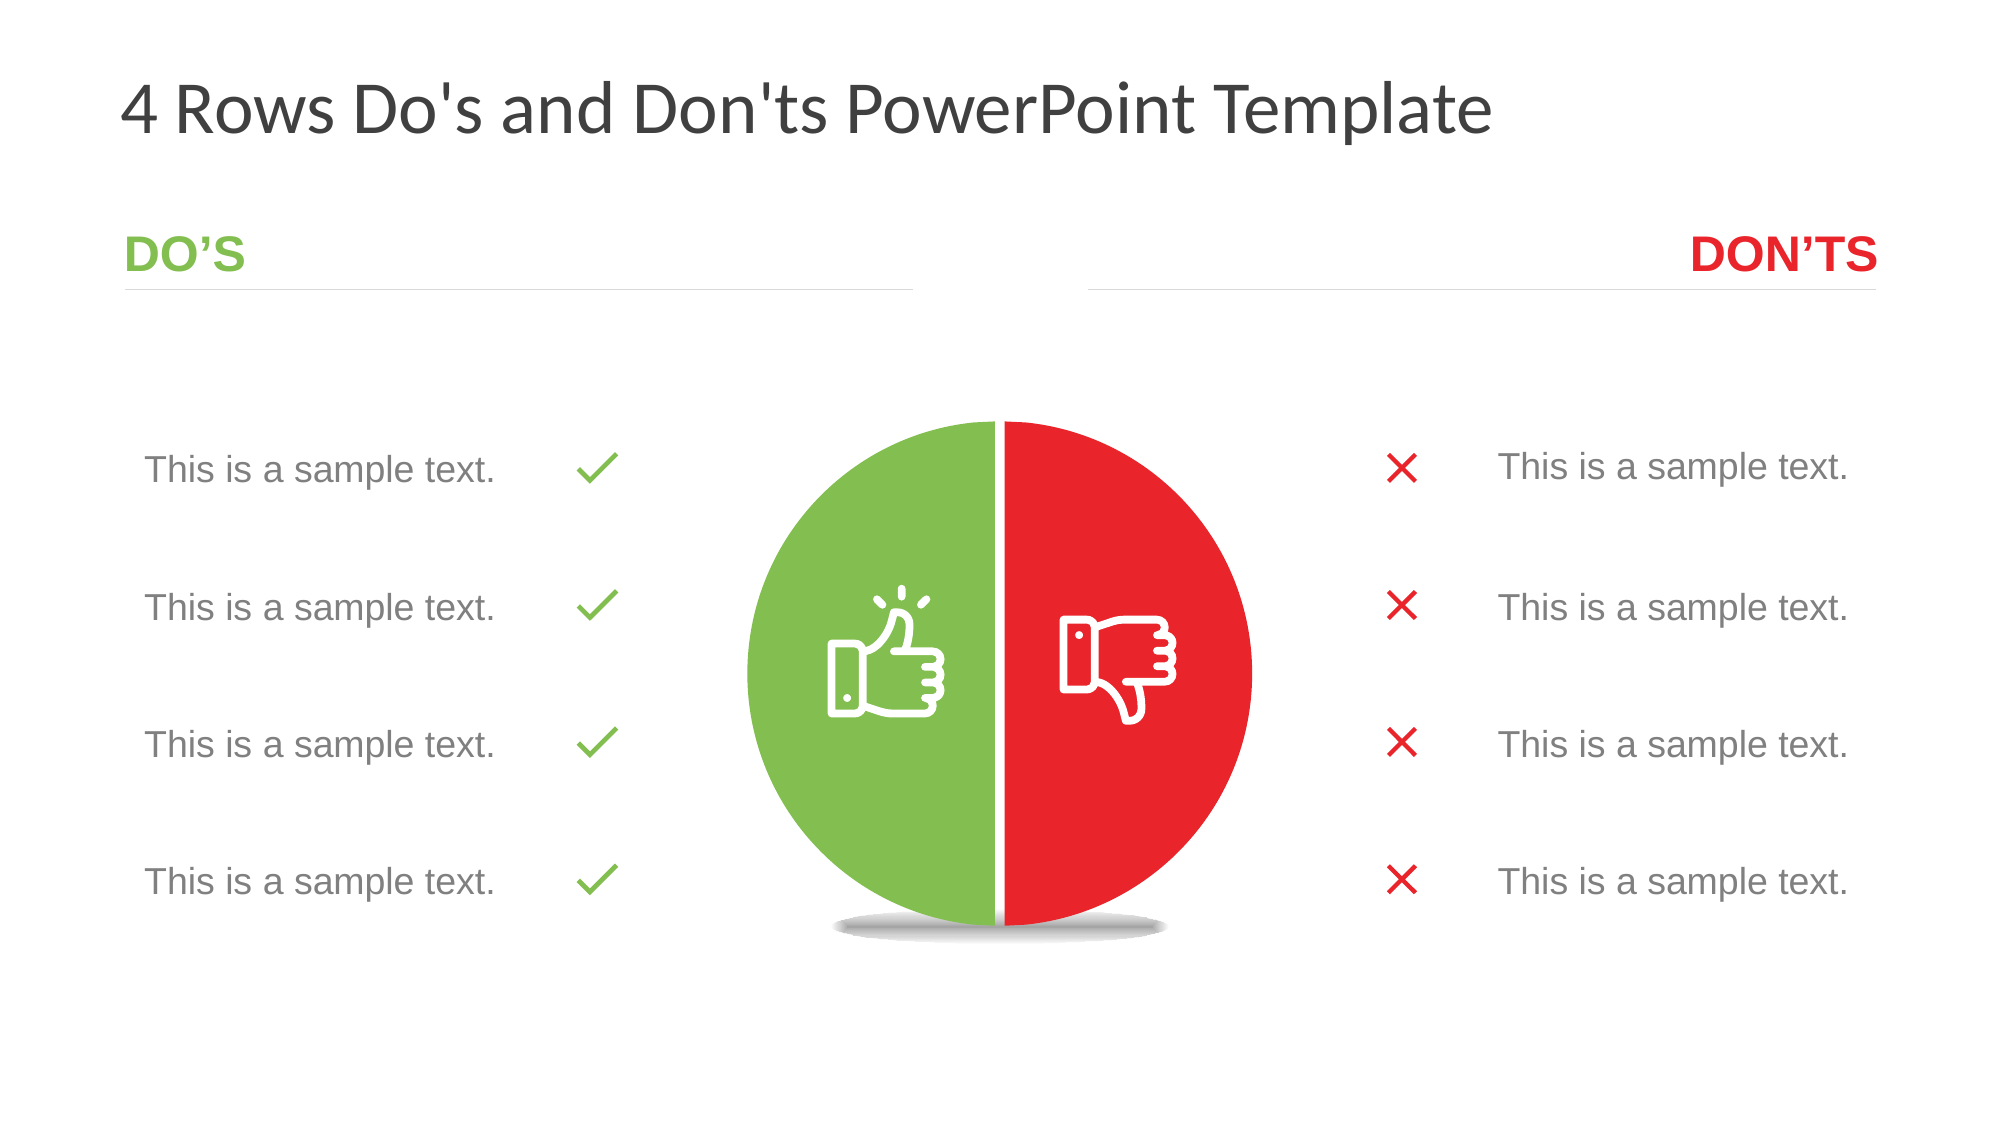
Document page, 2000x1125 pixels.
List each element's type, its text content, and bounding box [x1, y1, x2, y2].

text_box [1353, 831, 1451, 928]
title 4 Rows Do's and Don'ts PowerPoint Template [99, 45, 1900, 162]
text_box This is a sample text. [112, 712, 511, 772]
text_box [549, 831, 646, 928]
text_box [747, 421, 1253, 926]
text_box This is a sample text. [1482, 849, 1881, 910]
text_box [1353, 693, 1451, 791]
text_box [846, 933, 1153, 944]
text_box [549, 694, 646, 791]
text_box DO’S [108, 214, 261, 290]
text_box DON’TS [1674, 214, 1894, 290]
text_box This is a sample text. [112, 438, 511, 498]
text_box This is a sample text. [1482, 712, 1881, 772]
text_box This is a sample text. [112, 849, 511, 910]
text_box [827, 584, 945, 718]
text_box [1059, 615, 1177, 725]
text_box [1353, 419, 1451, 516]
text_box This is a sample text. [112, 575, 511, 635]
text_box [549, 556, 646, 654]
text_box This is a sample text. [1482, 575, 1881, 635]
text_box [549, 419, 646, 516]
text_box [1353, 556, 1451, 654]
text_box This is a sample text. [1482, 434, 1881, 495]
